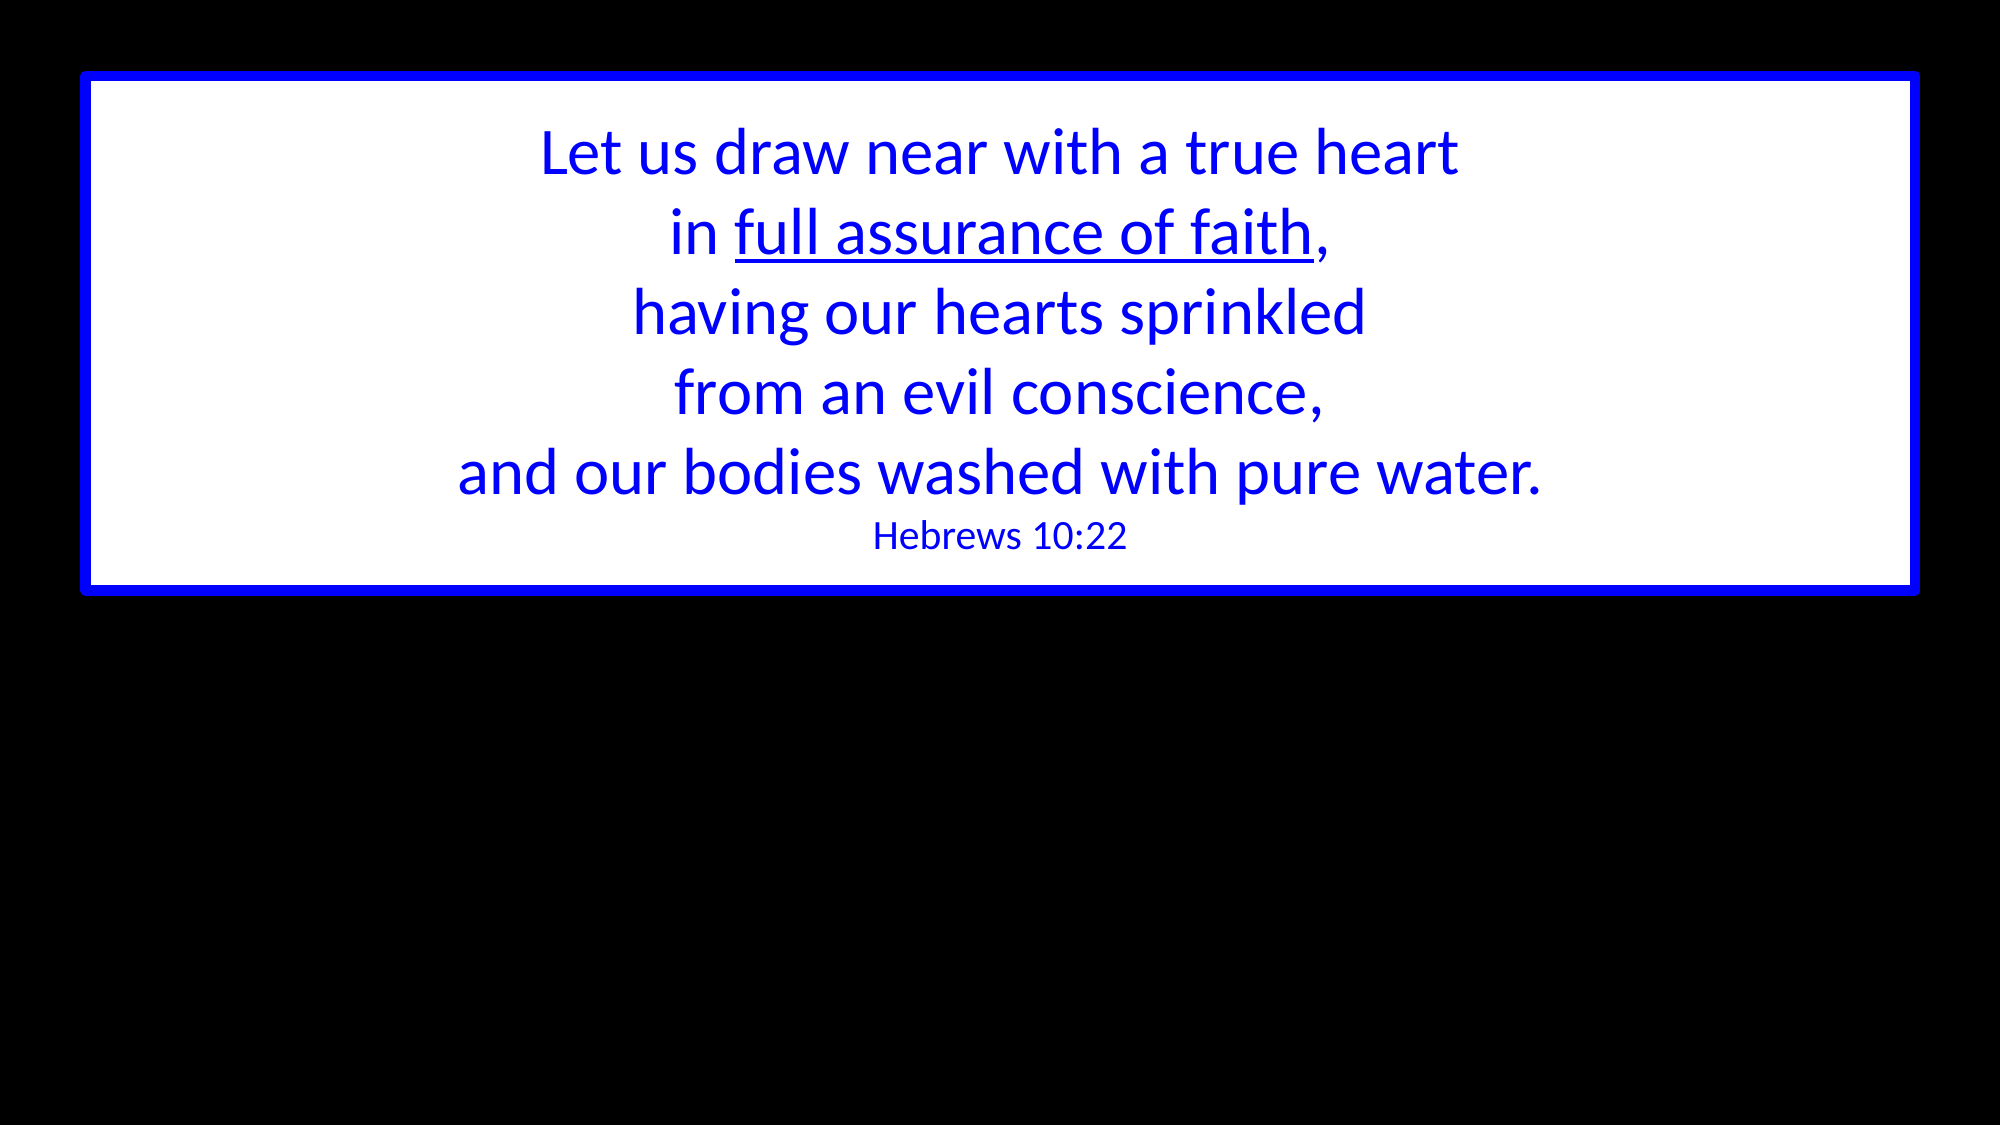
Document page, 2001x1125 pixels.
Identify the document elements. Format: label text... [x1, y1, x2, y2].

text_box Let us draw near with a true heart in full assurance of faith, having our hearts sprinkled from an evil conscience, and our bodies washed with pure water. Hebrews 10:22 [85, 75, 1915, 591]
